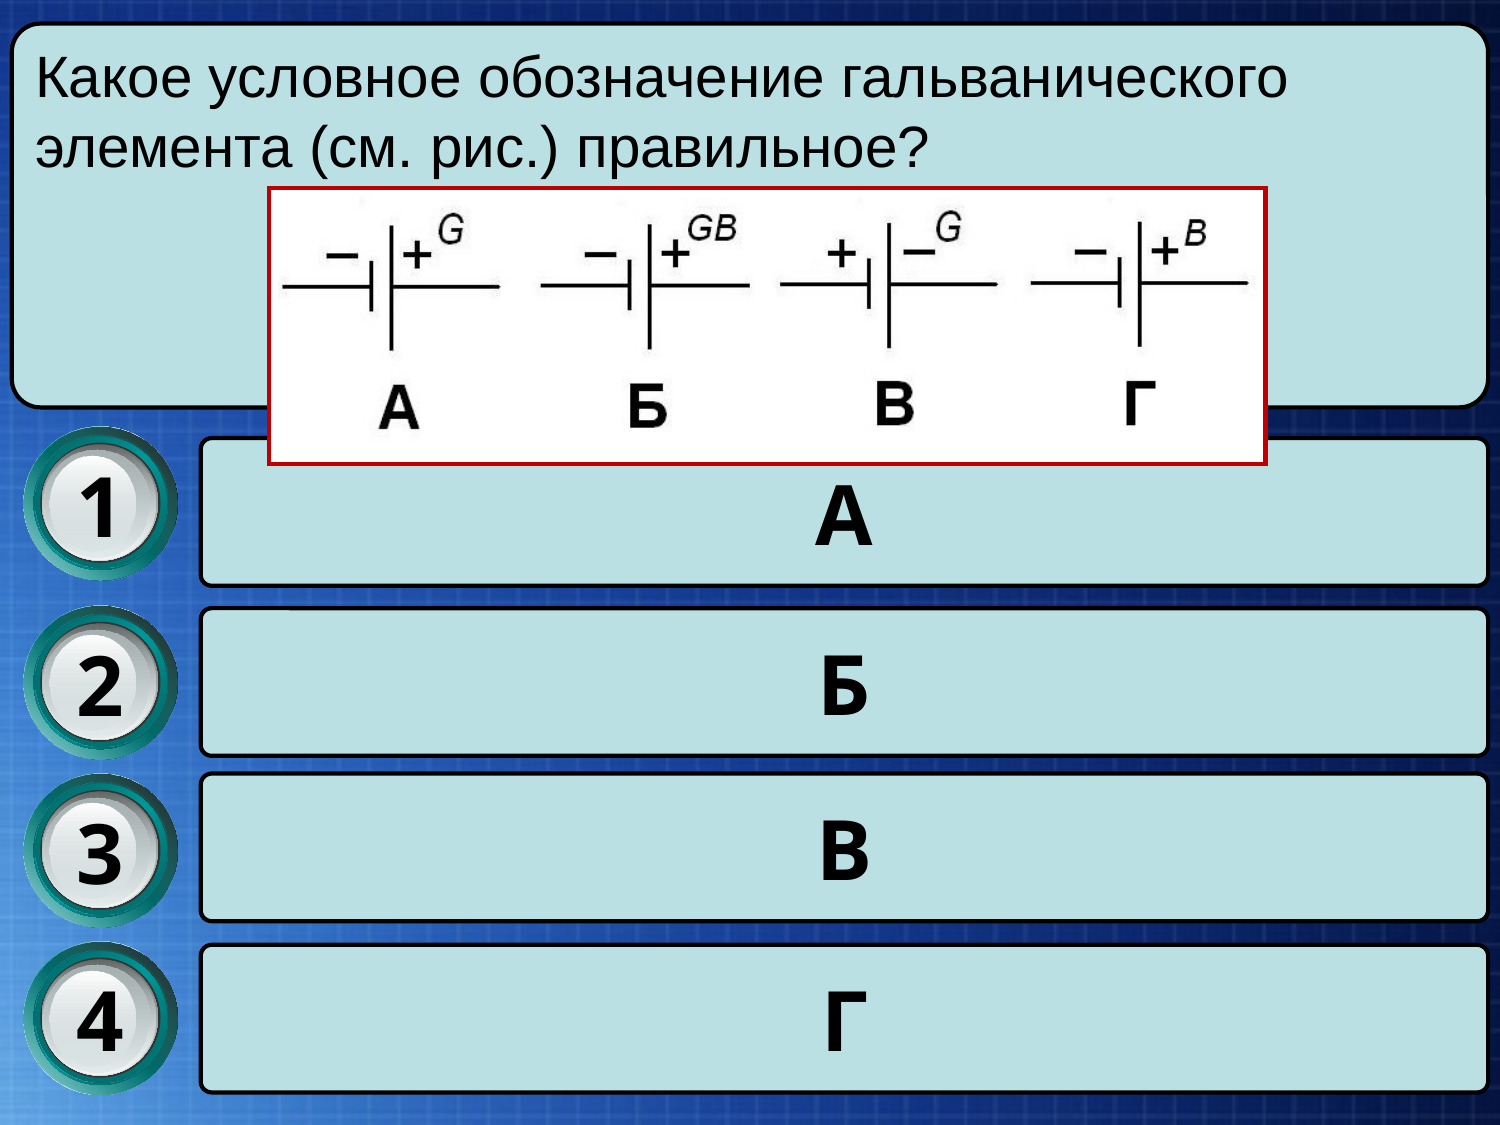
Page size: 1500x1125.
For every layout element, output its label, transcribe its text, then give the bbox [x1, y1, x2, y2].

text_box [23, 941, 178, 1096]
picture [0, 0, 1500, 1125]
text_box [23, 605, 178, 760]
text_box В [198, 771, 1491, 924]
text_box Г [198, 942, 1491, 1095]
text_box А [198, 435, 1491, 588]
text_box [23, 773, 178, 928]
text_box Б [198, 606, 1491, 758]
text_box Какое условное обозначение гальванического элемента (см. рис.) правильное? [9, 21, 1491, 410]
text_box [23, 426, 178, 581]
